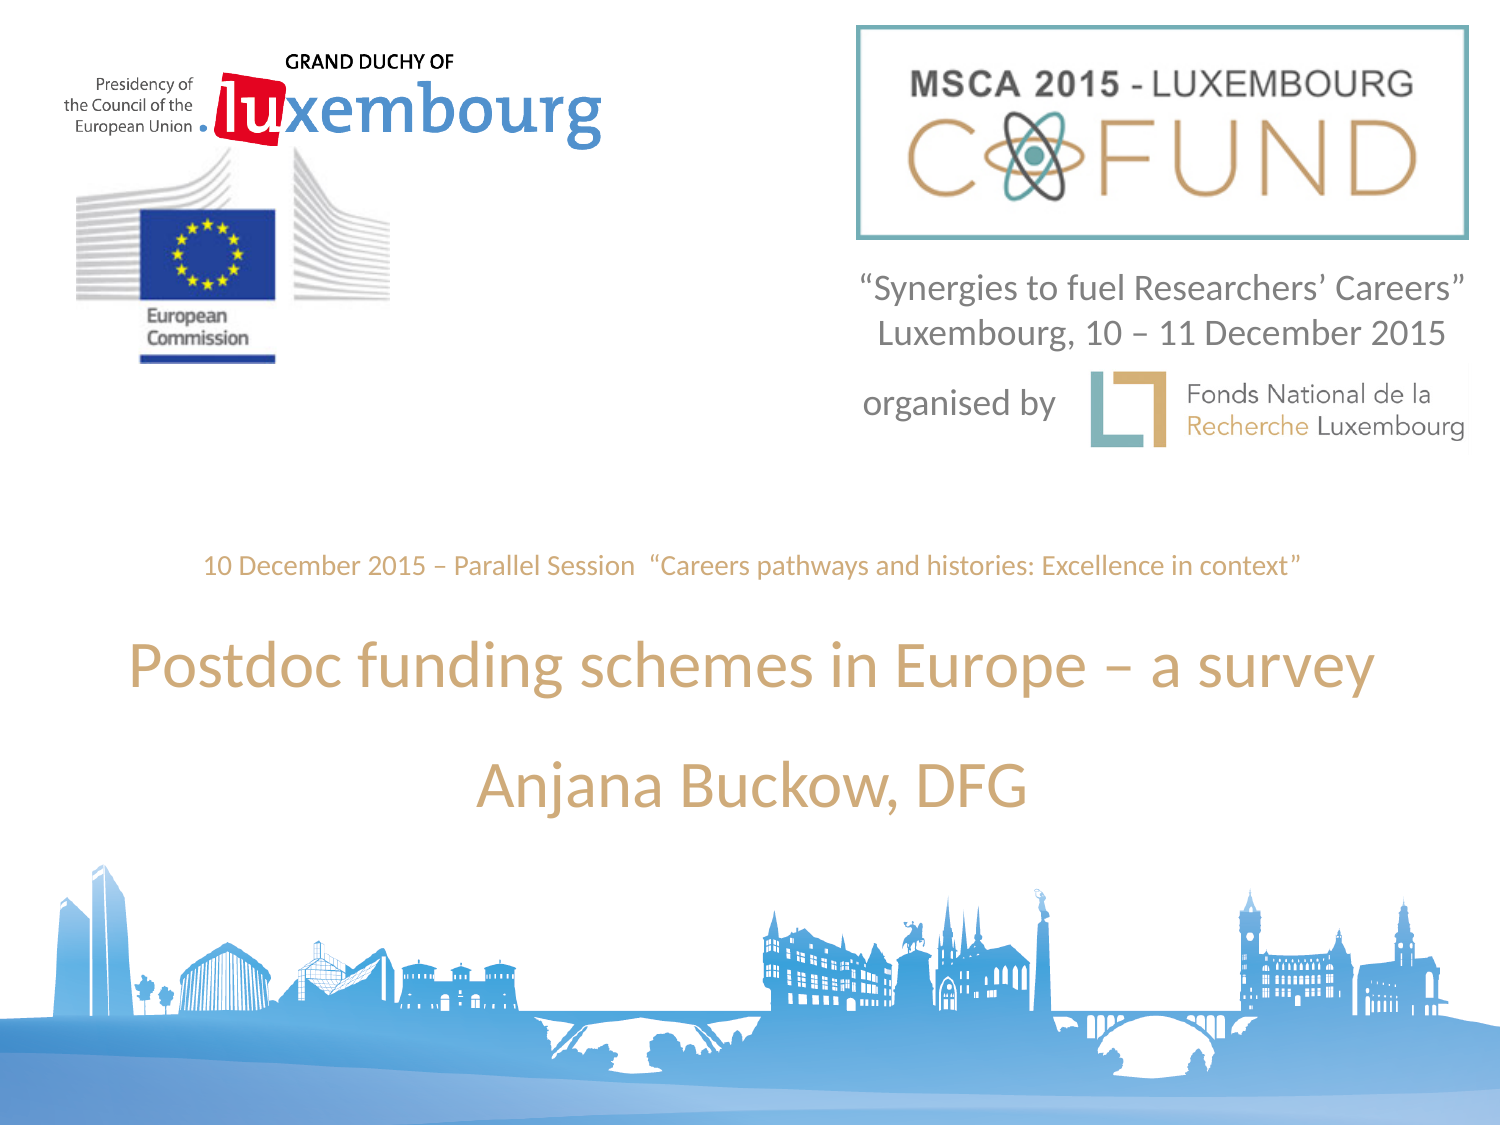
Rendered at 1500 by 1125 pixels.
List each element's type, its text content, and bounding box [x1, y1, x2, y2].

picture [855, 25, 1469, 241]
text_box “Synergies to fuel Researchers’ Careers” Luxembourg, 10 – 11 December 2015 organised by [837, 255, 1488, 476]
picture [64, 54, 601, 364]
title 10 December 2015 – Parallel Session “Careers pathways and histories: Excellence in context” Postdoc funding schemes in Europe – a survey Anjana Buckow, DFG [17, 420, 1488, 929]
picture [0, 860, 1500, 1125]
picture [1082, 362, 1500, 456]
